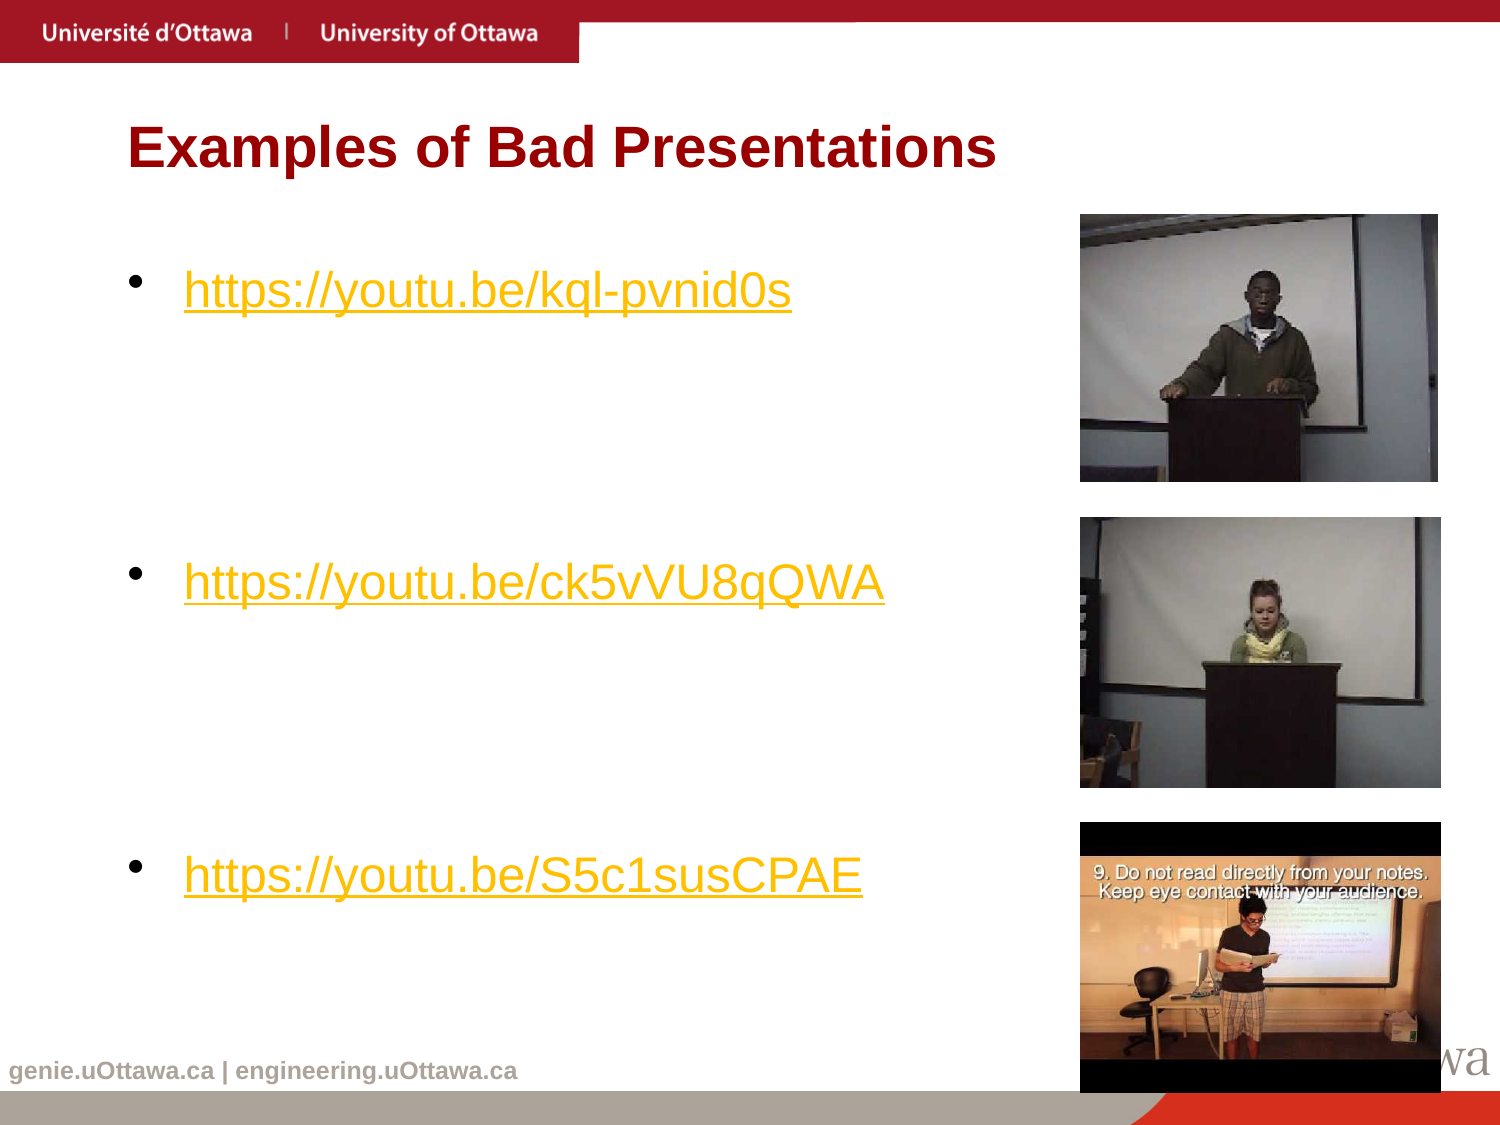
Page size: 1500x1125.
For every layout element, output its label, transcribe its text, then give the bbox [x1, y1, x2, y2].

picture [1080, 214, 1438, 483]
title Examples of Bad Presentations [112, 101, 1188, 213]
list https://youtu.be/kql-pvnid0s https://youtu.be/ck5vVU8qQWA https://youtu.be/S5c1susCPAE [112, 249, 1388, 888]
picture [0, 0, 1500, 63]
picture [1080, 516, 1441, 788]
picture [0, 822, 1500, 1125]
